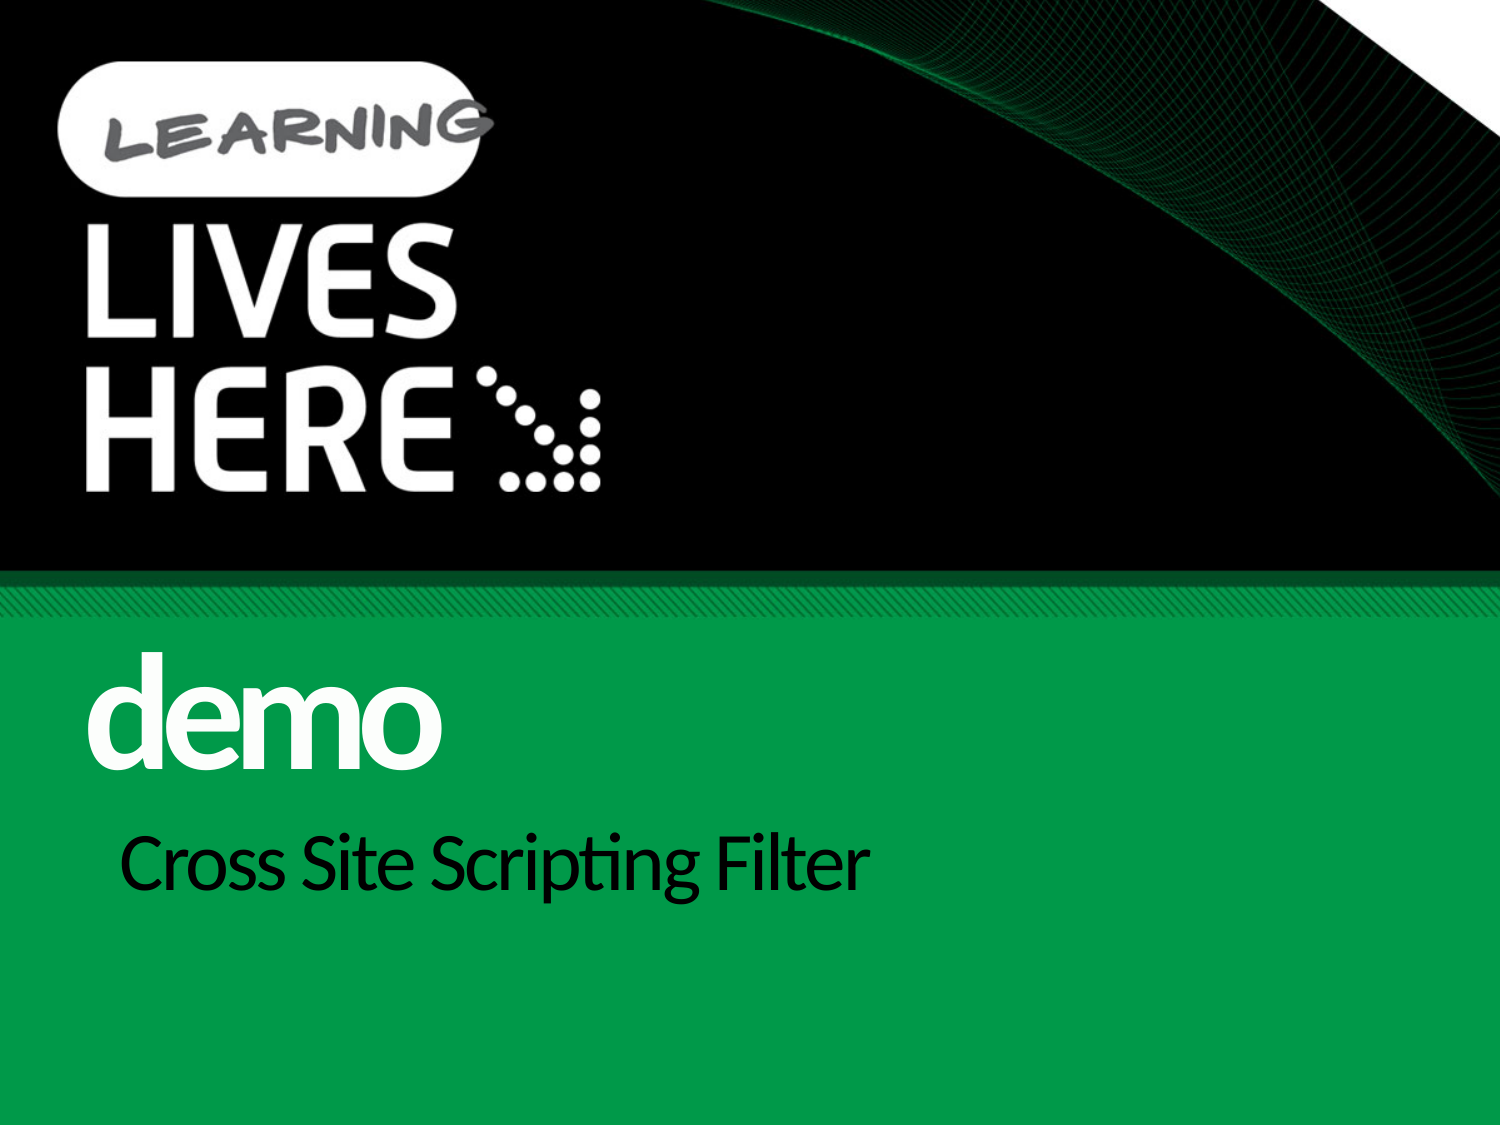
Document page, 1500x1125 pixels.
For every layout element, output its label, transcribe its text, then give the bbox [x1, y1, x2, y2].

title Cross Site Scripting Filter [119, 818, 1375, 943]
picture [0, 0, 1500, 1125]
list demo [83, 625, 1344, 800]
